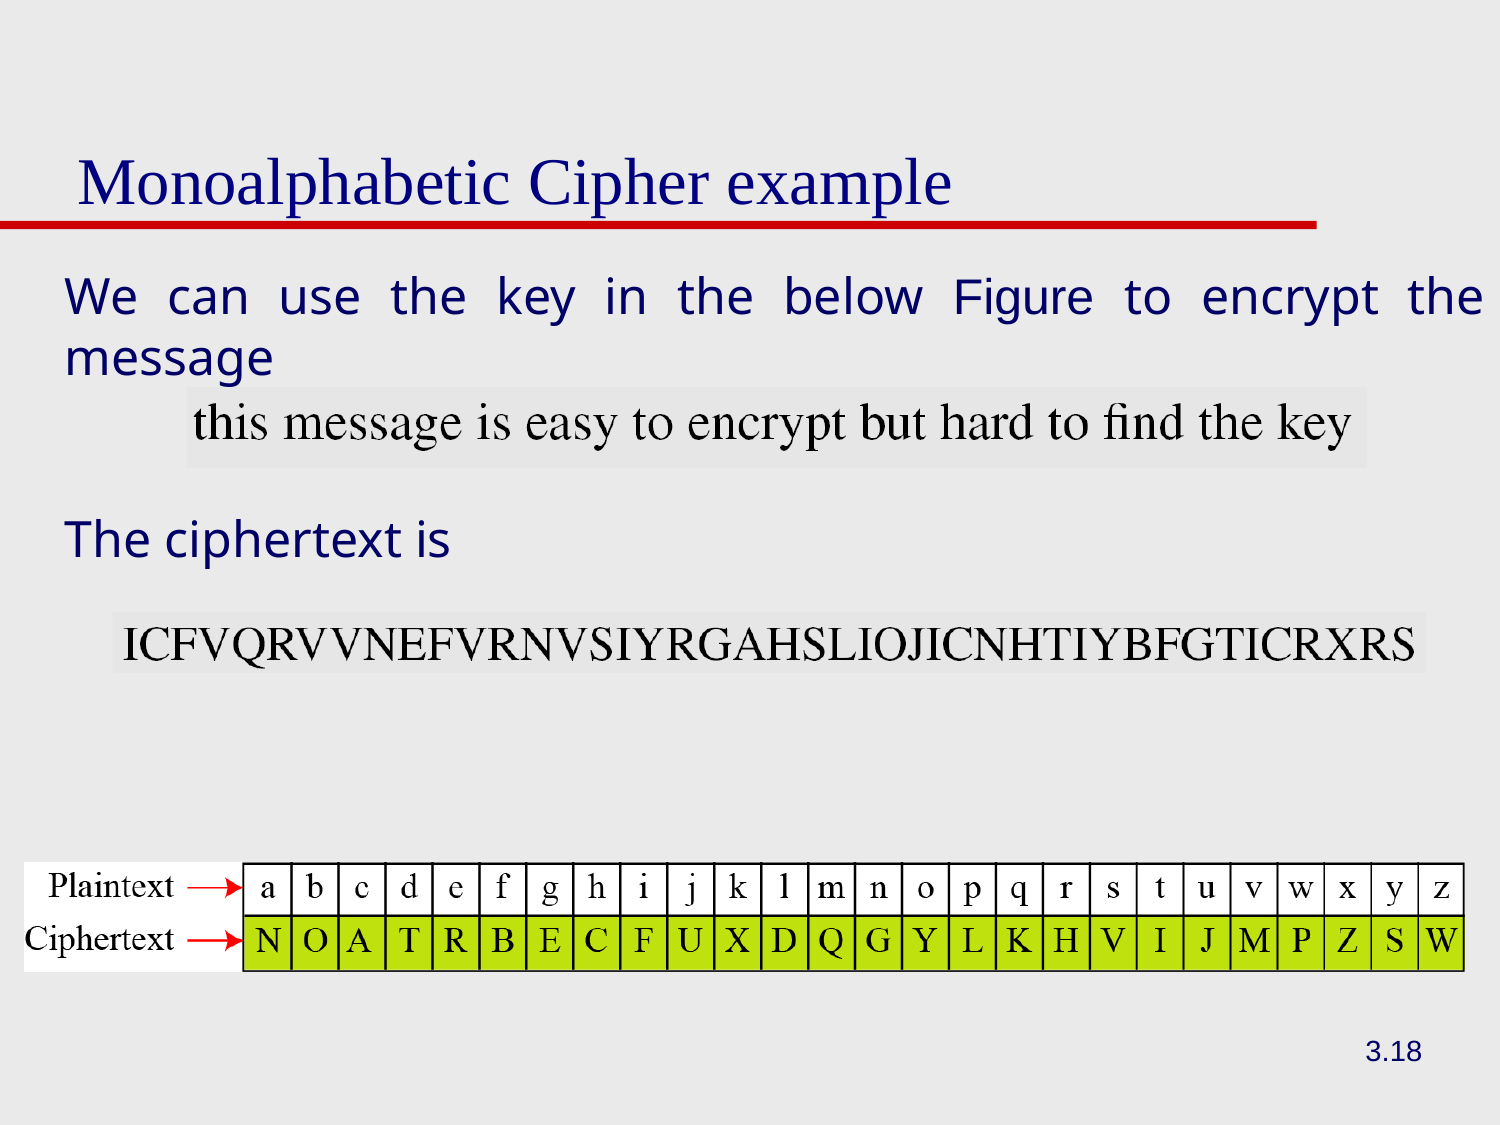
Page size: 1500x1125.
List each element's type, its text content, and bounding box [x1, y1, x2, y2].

picture [112, 612, 1427, 674]
slide_number 3.18 [1124, 1012, 1438, 1088]
picture [187, 387, 1367, 468]
picture [24, 862, 1465, 972]
text_box The ciphertext is [50, 500, 1500, 575]
text_box We can use the key in the below Figure to encrypt the message [50, 257, 1500, 393]
title Monoalphabetic Cipher example [62, 43, 1338, 226]
